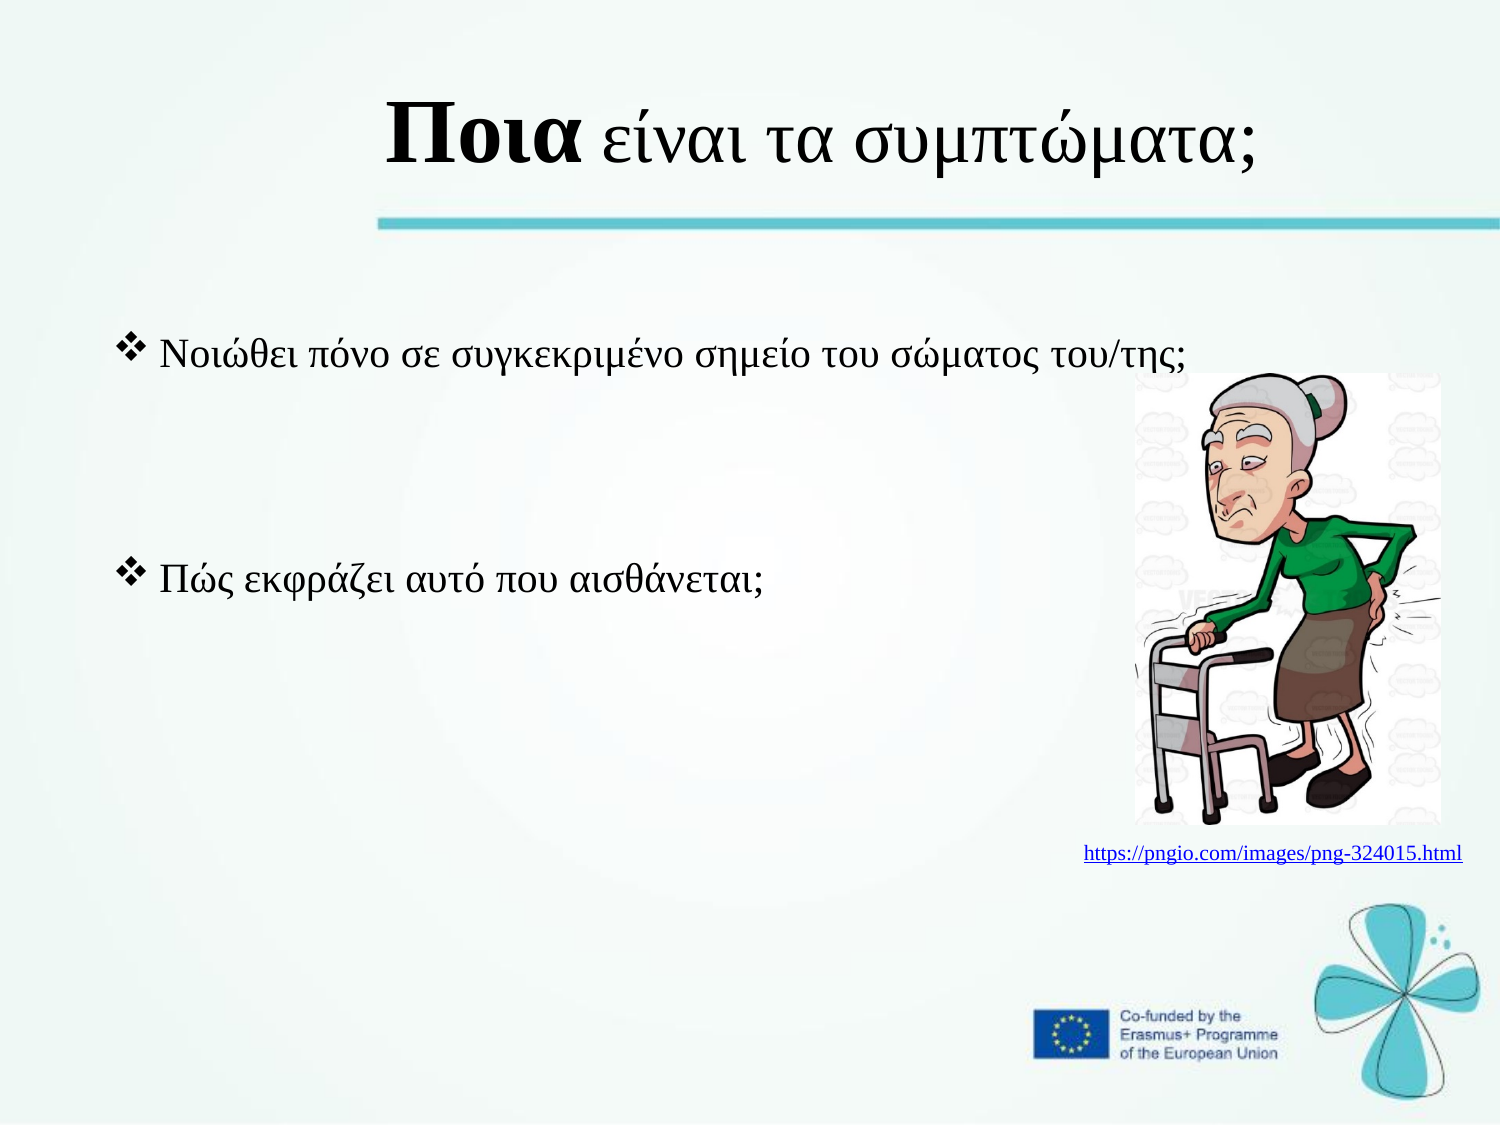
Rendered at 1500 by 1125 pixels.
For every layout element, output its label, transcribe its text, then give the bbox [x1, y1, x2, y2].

text_box https://pngio.com/images/png-324015.html [997, 818, 1478, 873]
text_box Ποια είναι τα συμπτώματα; [367, 62, 1278, 188]
picture [0, 0, 1500, 1125]
text_box Νοιώθει πόνο σε συγκεκριμένο σημείο του σώματος του/της; Πώς εκφράζει αυτό που αισθάνεται; [26, 293, 1239, 959]
